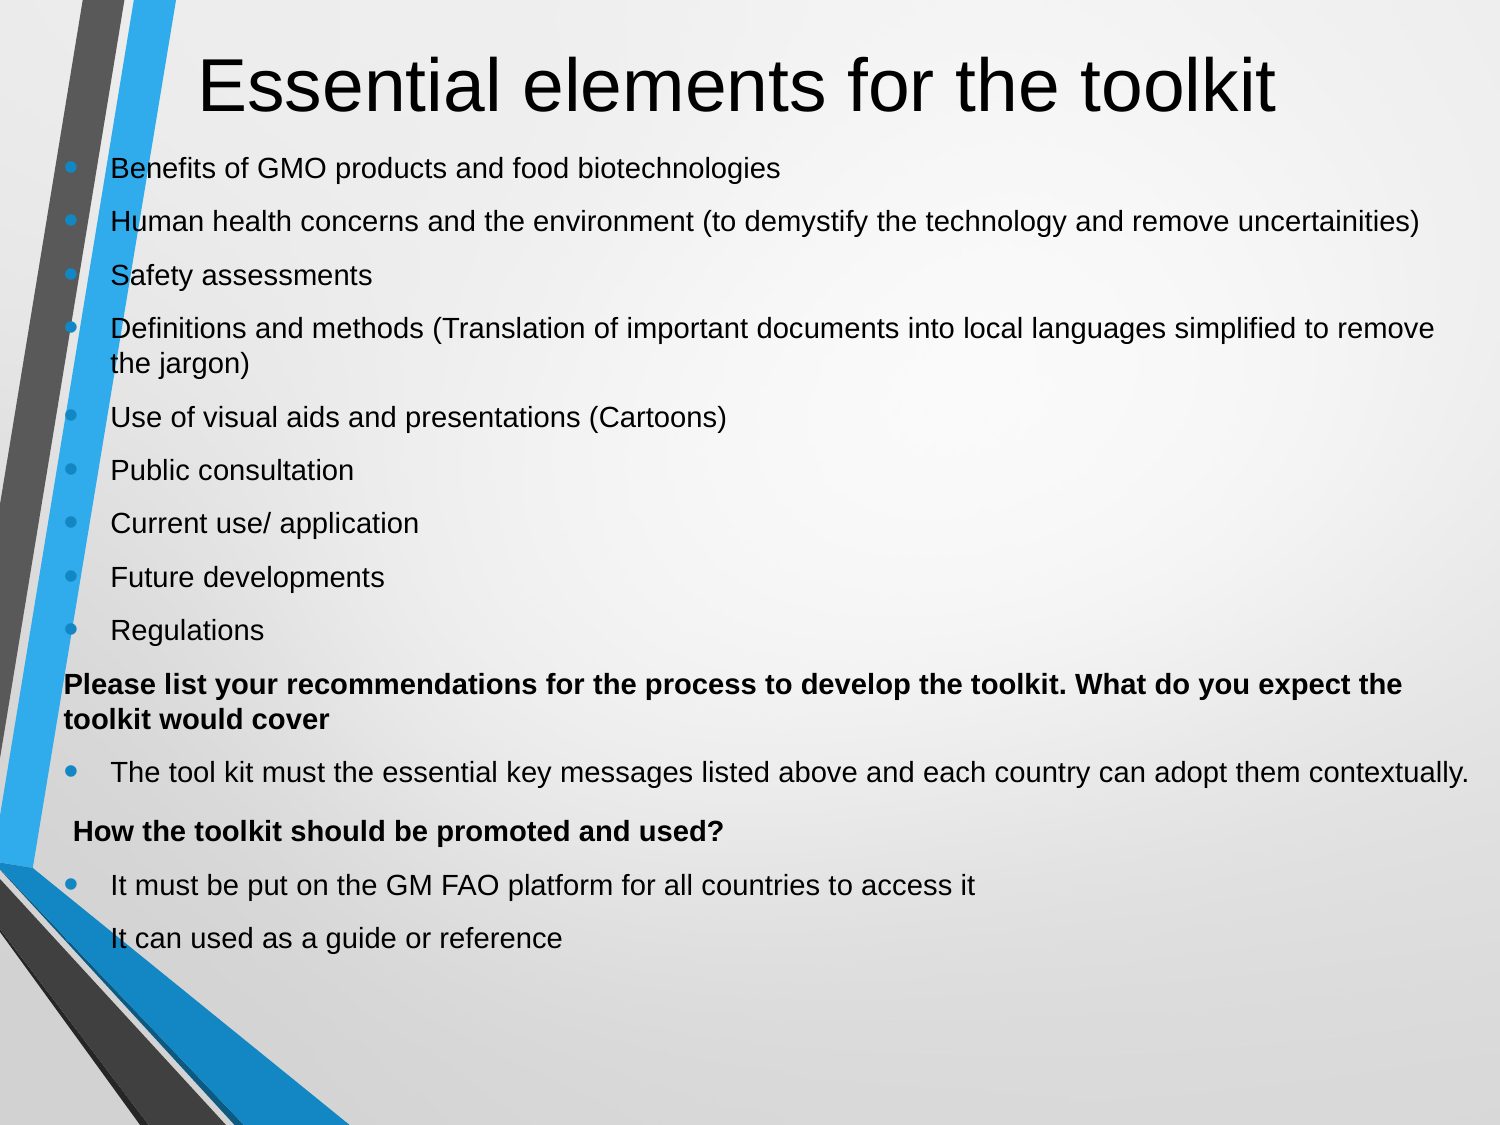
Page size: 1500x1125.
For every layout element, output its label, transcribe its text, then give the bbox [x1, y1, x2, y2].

list Benefits of GMO products and food biotechnologies Human health concerns and the environment (to demystify the technology and remove uncertainities) Safety assessments Definitions and methods (Translation of important documents into local languages simplified to remove the jargon) Use of visual aids and presentations (Cartoons) Public consultation Current use/ application Future developments Regulations Please list your recommendations for the process to develop the toolkit. What do you expect the toolkit would cover The tool kit must the essential key messages listed above and each country can adopt them contextually. How the toolkit should be promoted and used? It must be put on the GM FAO platform for all countries to access it It can used as a guide or reference [48, 141, 1500, 1090]
title Essential elements for the toolkit [33, 22, 1441, 142]
